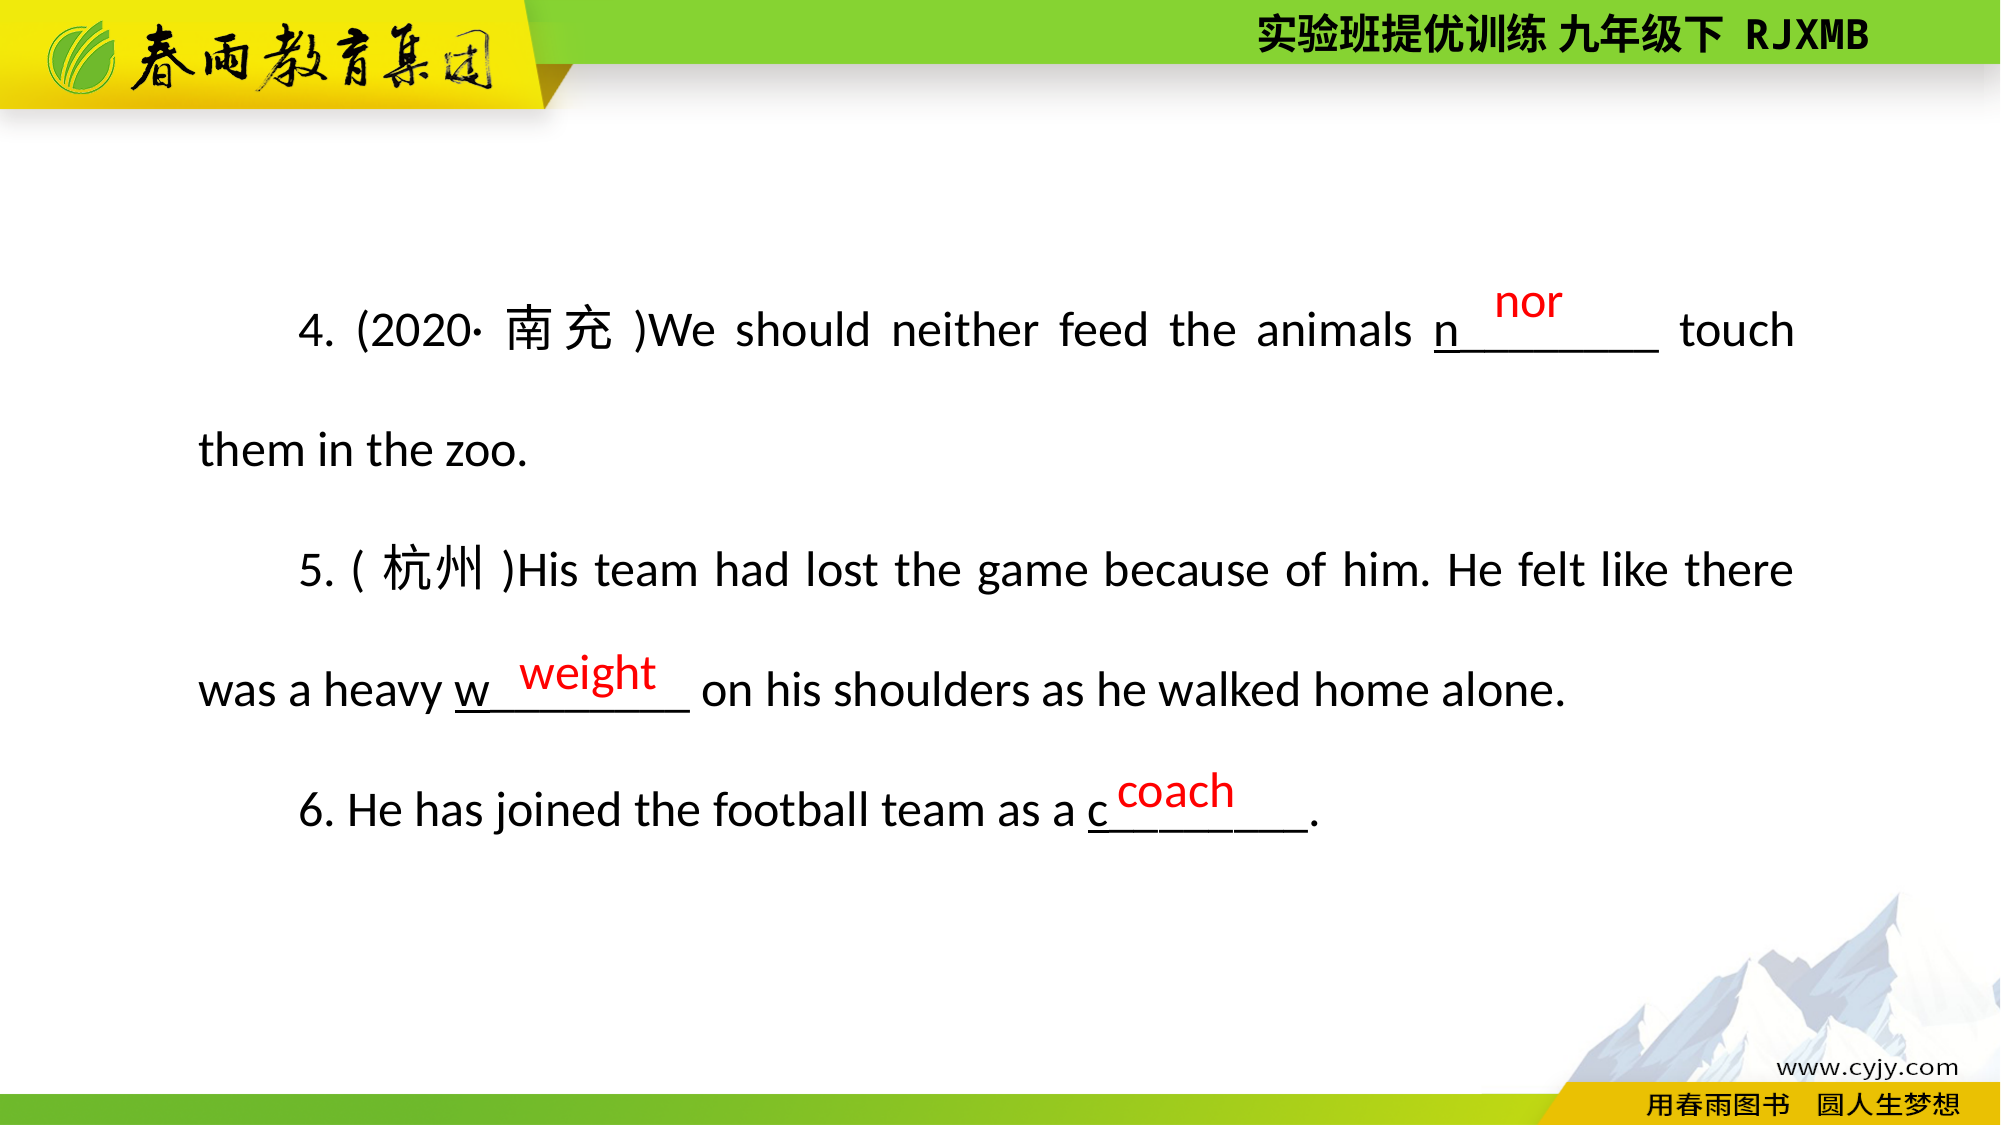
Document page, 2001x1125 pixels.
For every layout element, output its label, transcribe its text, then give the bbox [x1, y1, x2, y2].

picture [0, 0, 2001, 1125]
text_box coach [1091, 750, 1251, 826]
text_box weight [505, 632, 673, 707]
text_box nor [1479, 259, 1580, 335]
text_box 4. (2020·南充)We should neither feed the animals n________ touch them in the zoo. 5. (杭州)His team had lost the game because of him. He felt like there was a heavy w________ on his shoulders as he walked home alone. 6. He has joined the football team as a c________. [183, 229, 1811, 844]
